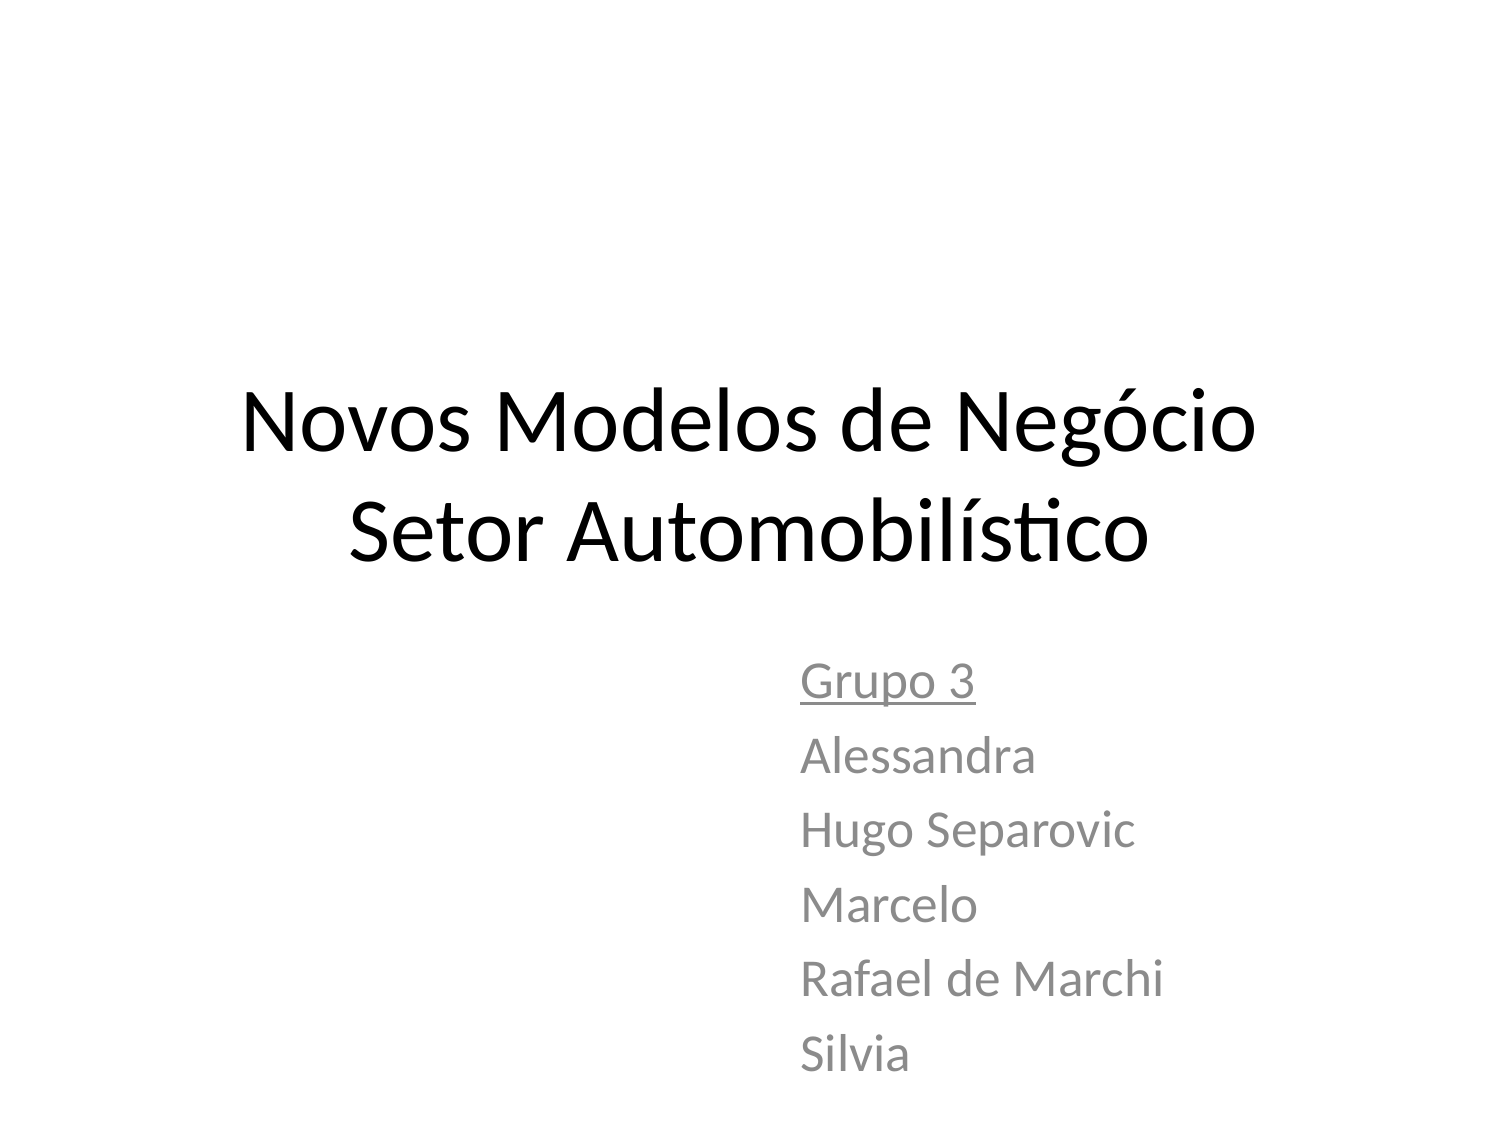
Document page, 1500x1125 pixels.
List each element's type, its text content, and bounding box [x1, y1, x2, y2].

subtitle Grupo 3 Alessandra Hugo Separovic Marcelo Rafael de Marchi Silvia [785, 637, 1459, 1094]
title Novos Modelos de Negócio Setor Automobilístico [112, 349, 1388, 591]
